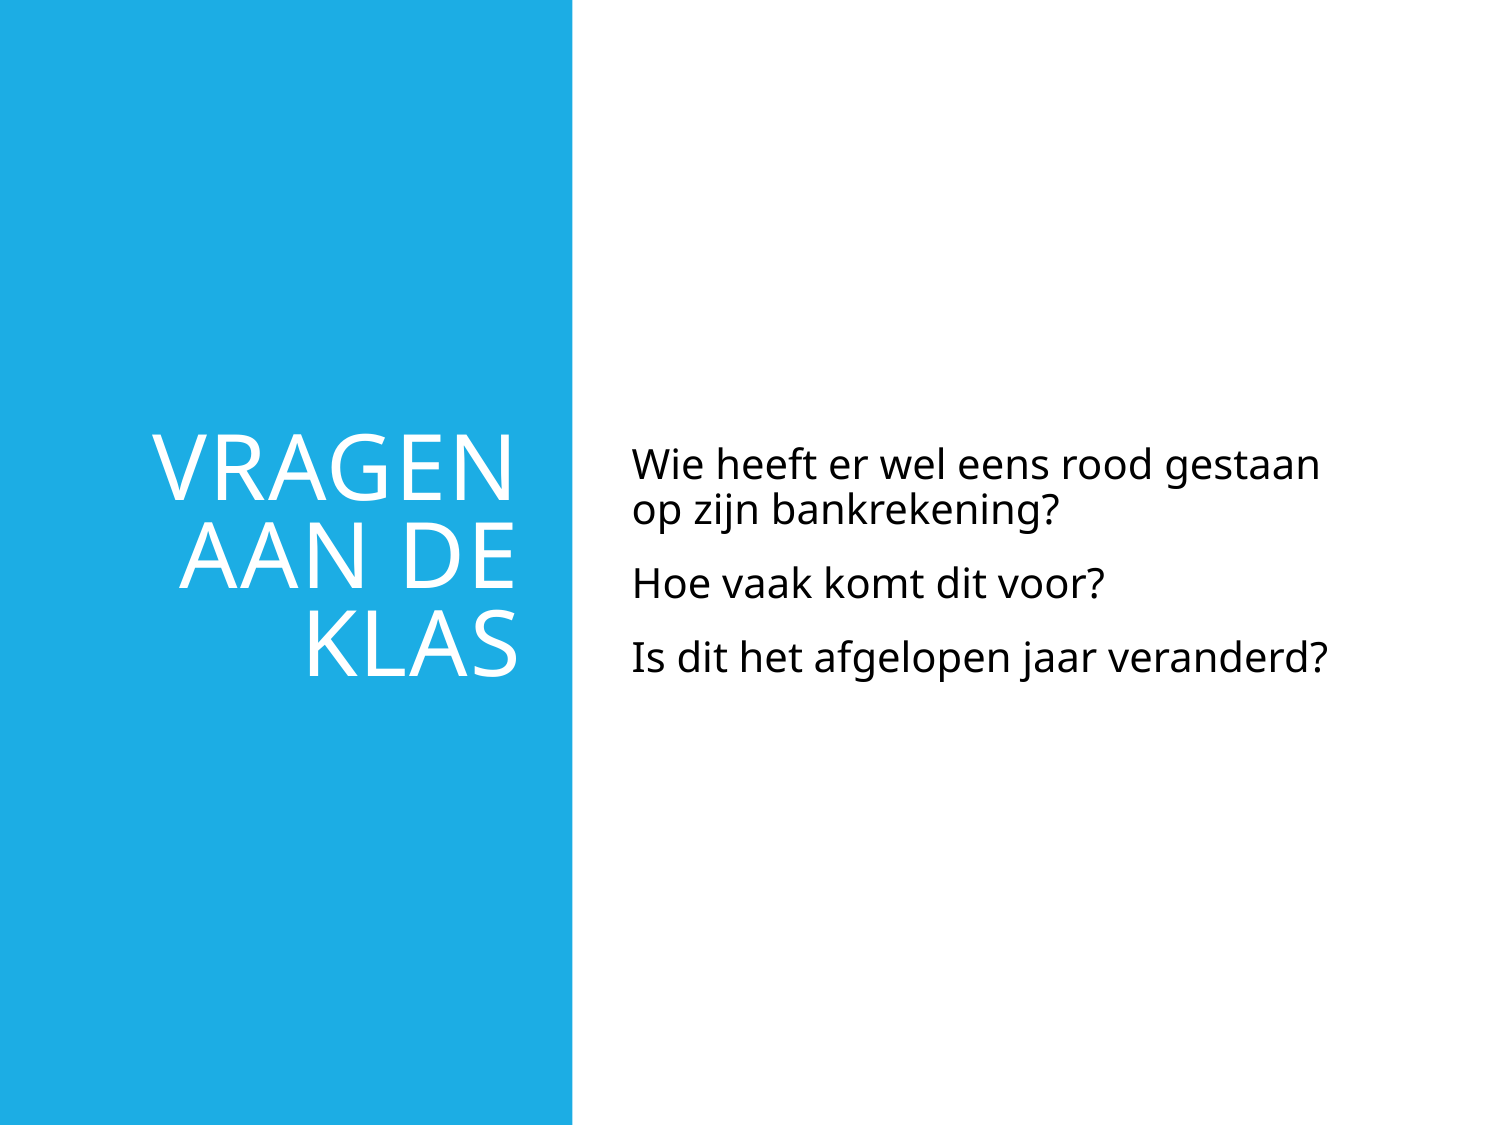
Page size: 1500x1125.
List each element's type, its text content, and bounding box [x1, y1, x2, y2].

list Wie heeft er wel eens rood gestaan op zijn bankrekening? Hoe vaak komt dit voor? Is dit het afgelopen jaar veranderd? [609, 131, 1385, 993]
title Vragen aan de klas [118, 131, 536, 993]
text_box [574, 0, 1500, 1125]
text_box [0, 0, 574, 1125]
